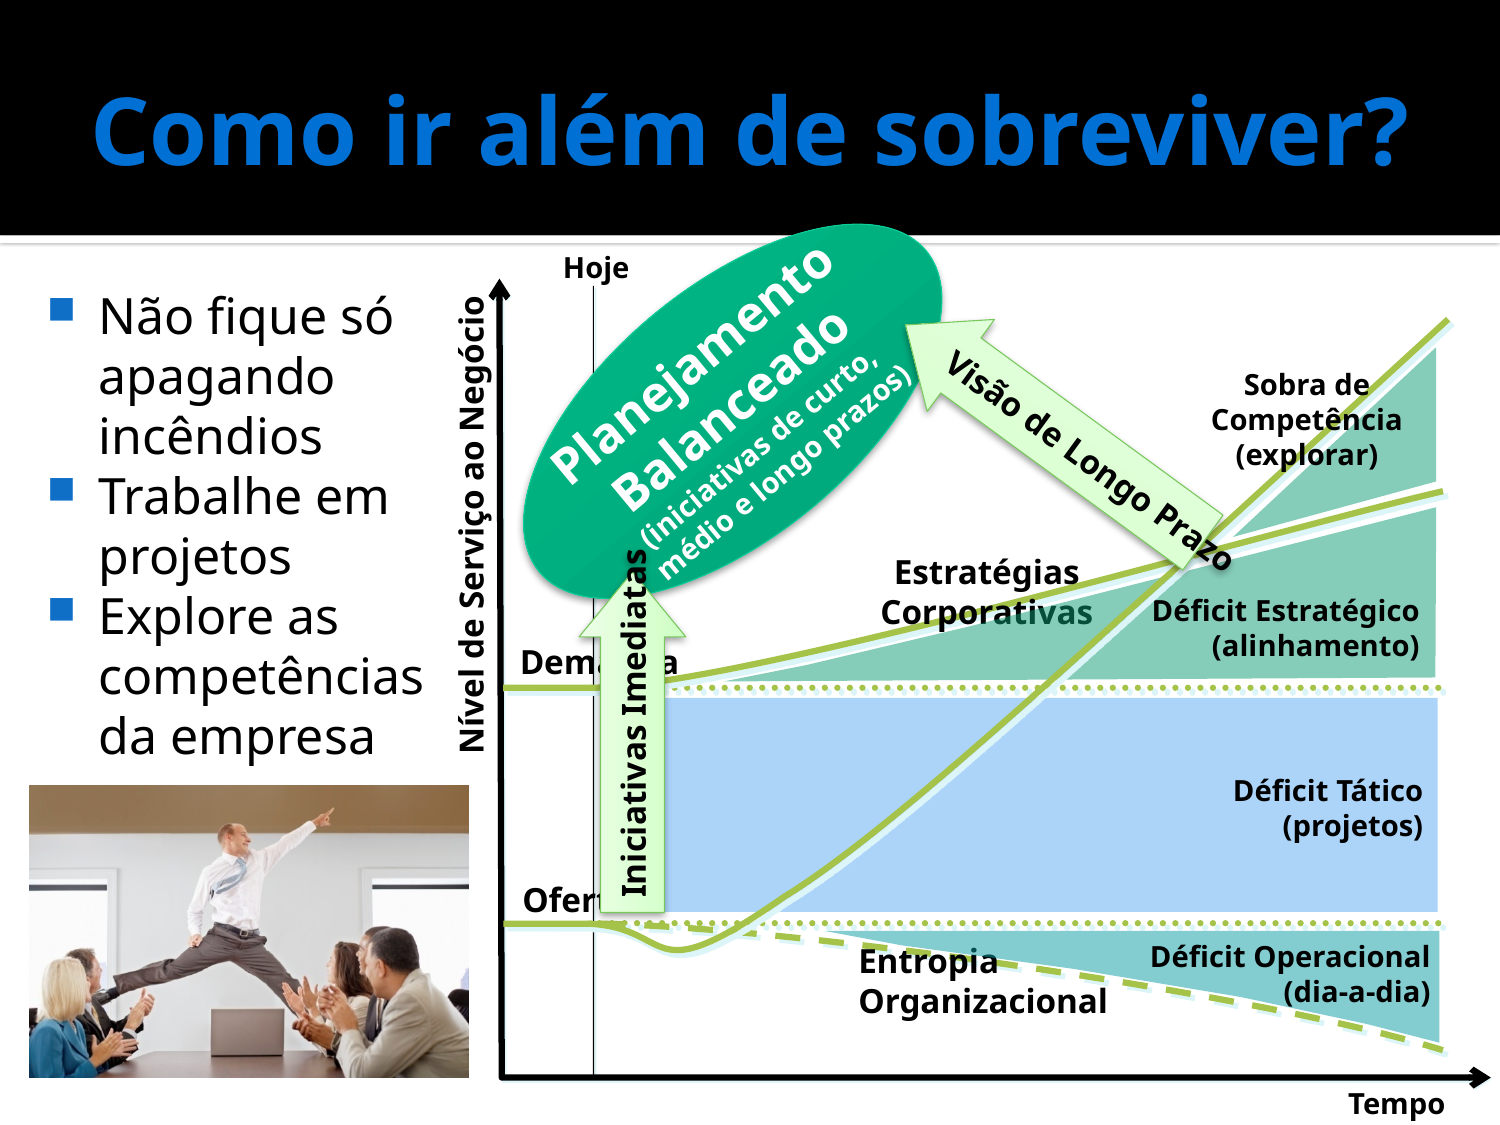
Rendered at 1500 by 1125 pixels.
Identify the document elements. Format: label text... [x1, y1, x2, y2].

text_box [503, 634, 585, 690]
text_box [723, 507, 1437, 682]
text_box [600, 923, 1443, 1051]
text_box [590, 491, 1202, 688]
picture [29, 785, 469, 1079]
title Como ir além de sobreviver? [75, 24, 1425, 231]
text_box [503, 871, 601, 927]
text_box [442, 278, 1491, 1125]
list Não fique só apagando incêndios Trabalhe em projetos Explore as competências da empresa [11, 269, 469, 1028]
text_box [1208, 347, 1437, 537]
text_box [600, 697, 1438, 912]
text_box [1439, 491, 1443, 688]
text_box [824, 930, 1440, 1043]
text_box Planejamento Balanceado (iniciativas de curto, médio e longo prazos) [706, 223, 940, 276]
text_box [551, 241, 642, 276]
